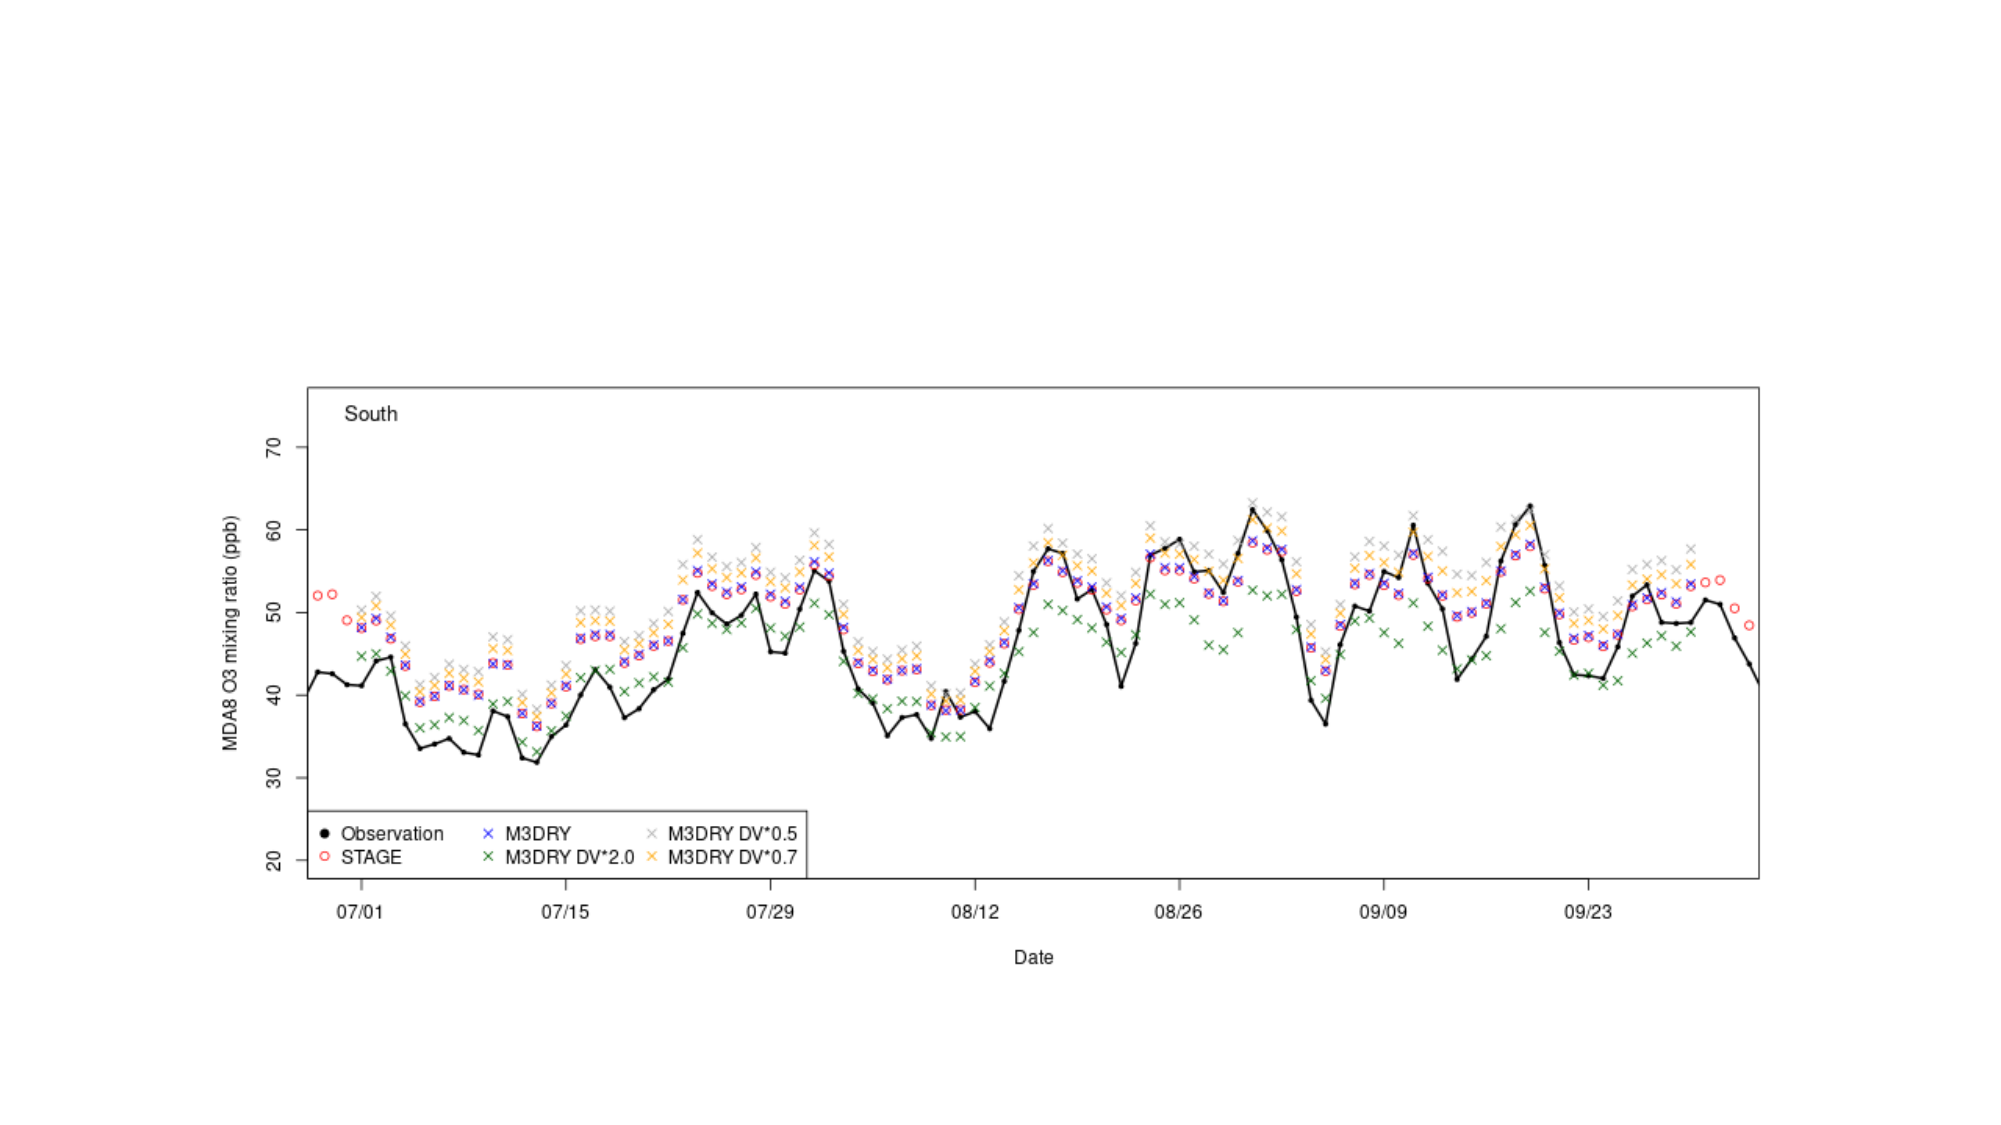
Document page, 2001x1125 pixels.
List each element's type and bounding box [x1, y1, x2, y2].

list [218, 343, 1782, 969]
